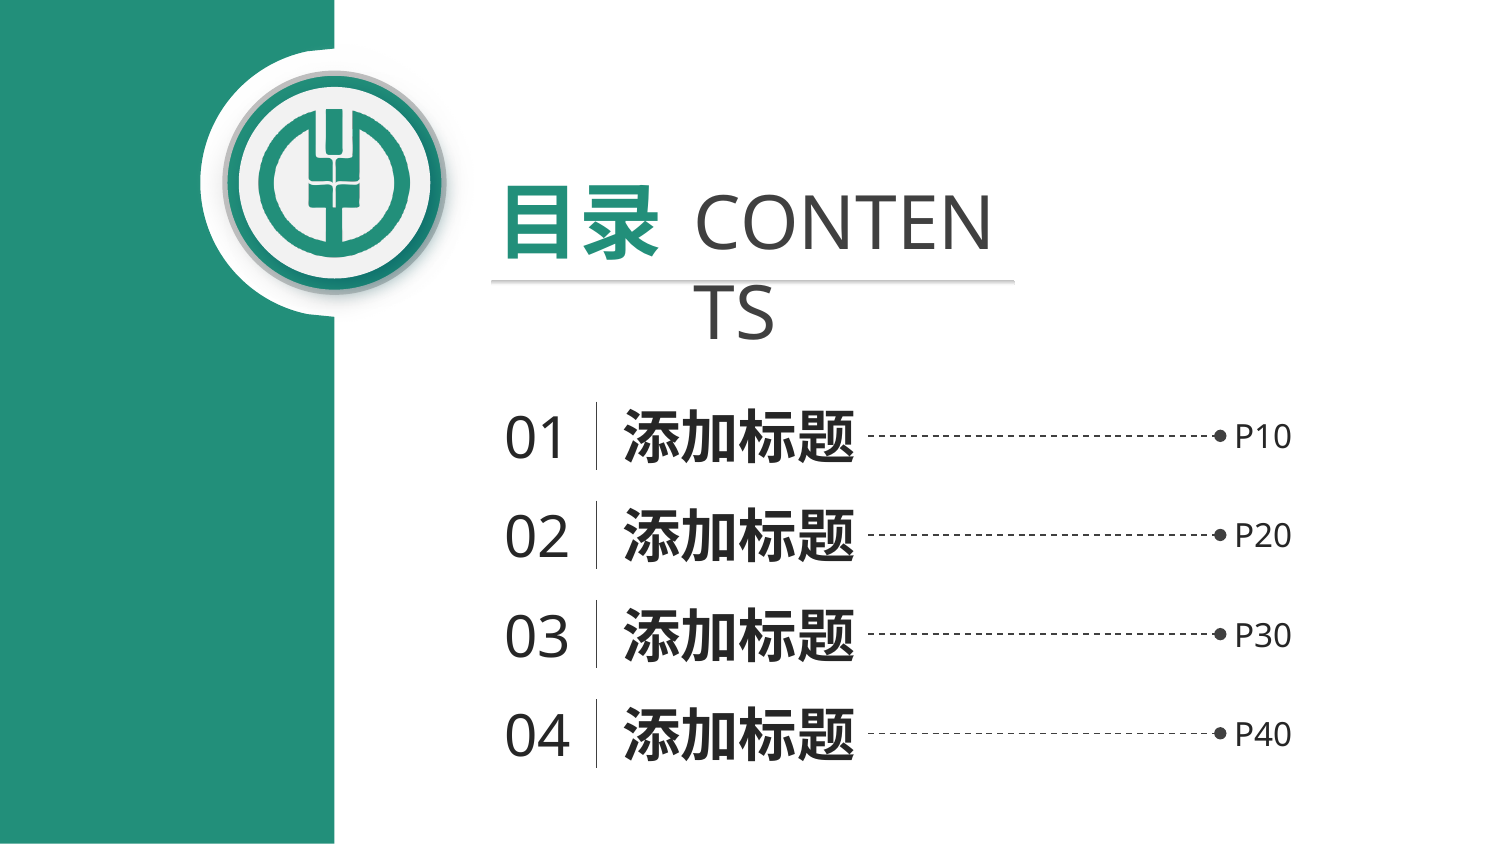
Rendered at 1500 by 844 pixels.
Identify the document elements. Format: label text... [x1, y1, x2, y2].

text_box 添加标题 [607, 690, 1022, 776]
text_box P20 [1209, 507, 1317, 562]
picture [221, 93, 430, 269]
text_box 01 [488, 392, 587, 478]
text_box [490, 280, 679, 286]
text_box 添加标题 [607, 591, 1022, 676]
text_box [187, 35, 482, 330]
text_box 添加标题 [607, 492, 1022, 577]
text_box 02 [488, 492, 587, 577]
text_box [0, 0, 335, 844]
text_box 04 [488, 690, 587, 776]
text_box P10 [1209, 408, 1317, 463]
text_box P40 [1209, 705, 1317, 761]
text_box 目录 [486, 162, 742, 277]
text_box P30 [1209, 606, 1317, 661]
text_box 添加标题 [607, 392, 1022, 478]
text_box 03 [488, 591, 587, 676]
text_box CONTENTS [679, 167, 1022, 362]
